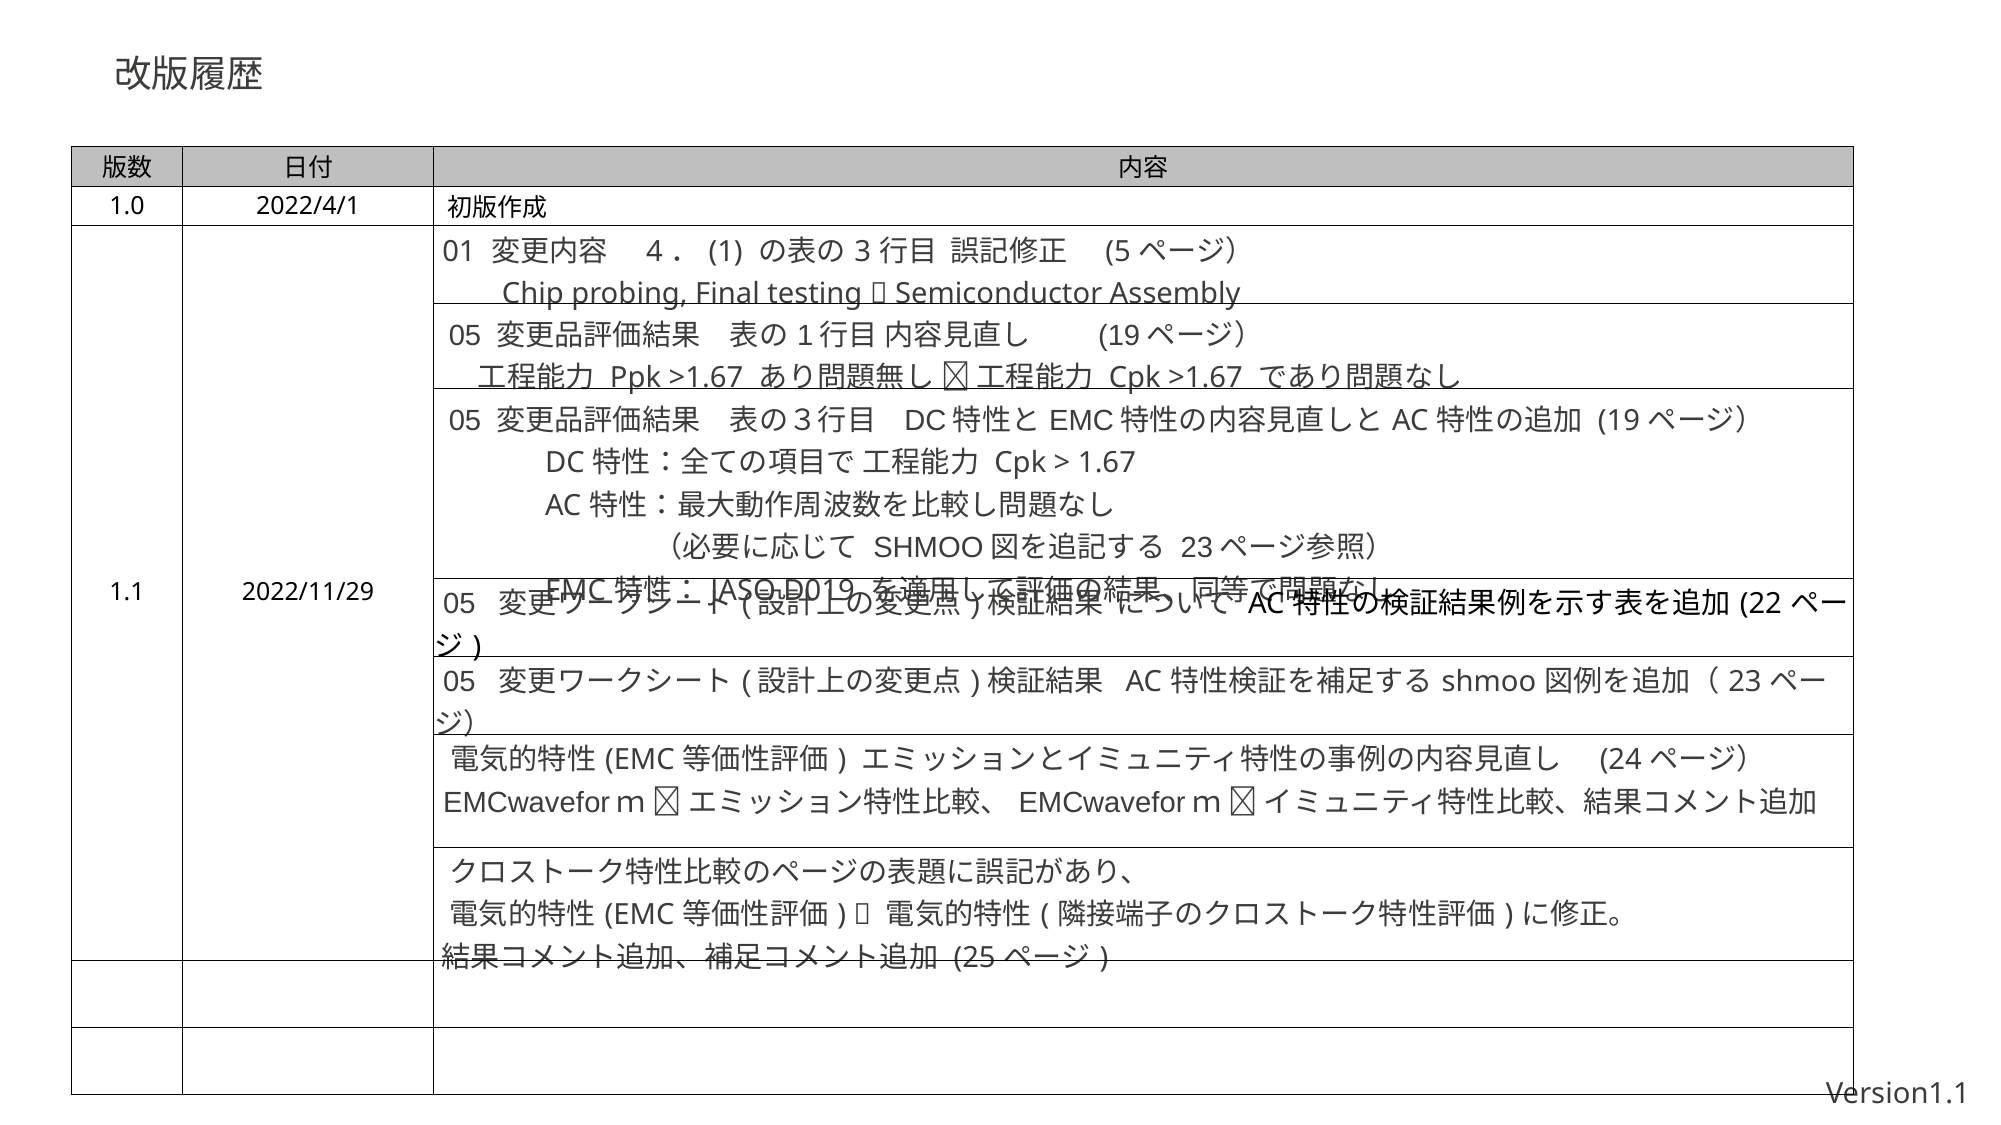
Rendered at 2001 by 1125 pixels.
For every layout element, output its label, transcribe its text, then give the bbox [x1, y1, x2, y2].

table_cell 05 変更ワークシート(設計上の変更点)検証結果 AC特性検証を補足するshmoo図例を追加（23ページ） [434, 657, 1853, 734]
table_cell 初版作成 [434, 187, 1853, 225]
table_cell 2022/11/29 [183, 226, 433, 960]
table_cell 05 変更ワークシート(設計上の変更点)検証結果 について AC特性の検証結果例を示す表を追加(22ページ) [434, 579, 1853, 656]
text_box 改版履歴 [99, 42, 682, 103]
table_cell 01 変更内容 4．(1) の表の3行目 誤記修正 (5ページ） Chip probing, Final testing  Semiconductor Assembly [434, 226, 1853, 303]
table_cell 2022/4/1 [183, 187, 433, 225]
table_header 内容 [434, 147, 1853, 186]
table_cell 05 変更品評価結果 表の1行目 内容見直し (19ページ） 工程能力 Ppk >1.67 あり問題無し  工程能力 Cpk >1.67 であり問題なし [434, 304, 1853, 388]
text_box Version1.1 [1810, 1067, 1985, 1117]
table_cell [434, 1028, 1853, 1094]
table_cell [183, 961, 433, 1027]
table_cell 05 変更品評価結果 表の３行目 DC特性とEMC特性の内容見直しとAC特性の追加 (19ページ） DC特性：全ての項目で 工程能力 Cpk > 1.67 AC特性：最大動作周波数を比較し問題なし （必要に応じて SHMOO図を追記する 23ページ参照） EMC特性：JASO D019 を適用して評価の結果、同等で問題なし [434, 389, 1853, 578]
table_cell [72, 1028, 182, 1094]
table_header 版数 [72, 147, 182, 186]
table_header 日付 [183, 147, 433, 186]
table_cell [72, 961, 182, 1027]
table_cell [434, 961, 1853, 1027]
table_cell 1.0 [72, 187, 182, 225]
table_cell 電気的特性(EMC等価性評価) エミッションとイミュニティ特性の事例の内容見直し (24ページ） EMCwaveforｍ  エミッション特性比較、EMCwaveforｍ  イミュニティ特性比較、結果コメント追加 [434, 735, 1853, 847]
table_cell 1.1 [72, 226, 182, 960]
table_cell [183, 1028, 433, 1094]
table_cell クロストーク特性比較のページの表題に誤記があり、 電気的特性(EMC等価性評価)  電気的特性(隣接端子のクロストーク特性評価)に修正。 結果コメント追加、補足コメント追加 (25ページ) [434, 848, 1853, 960]
